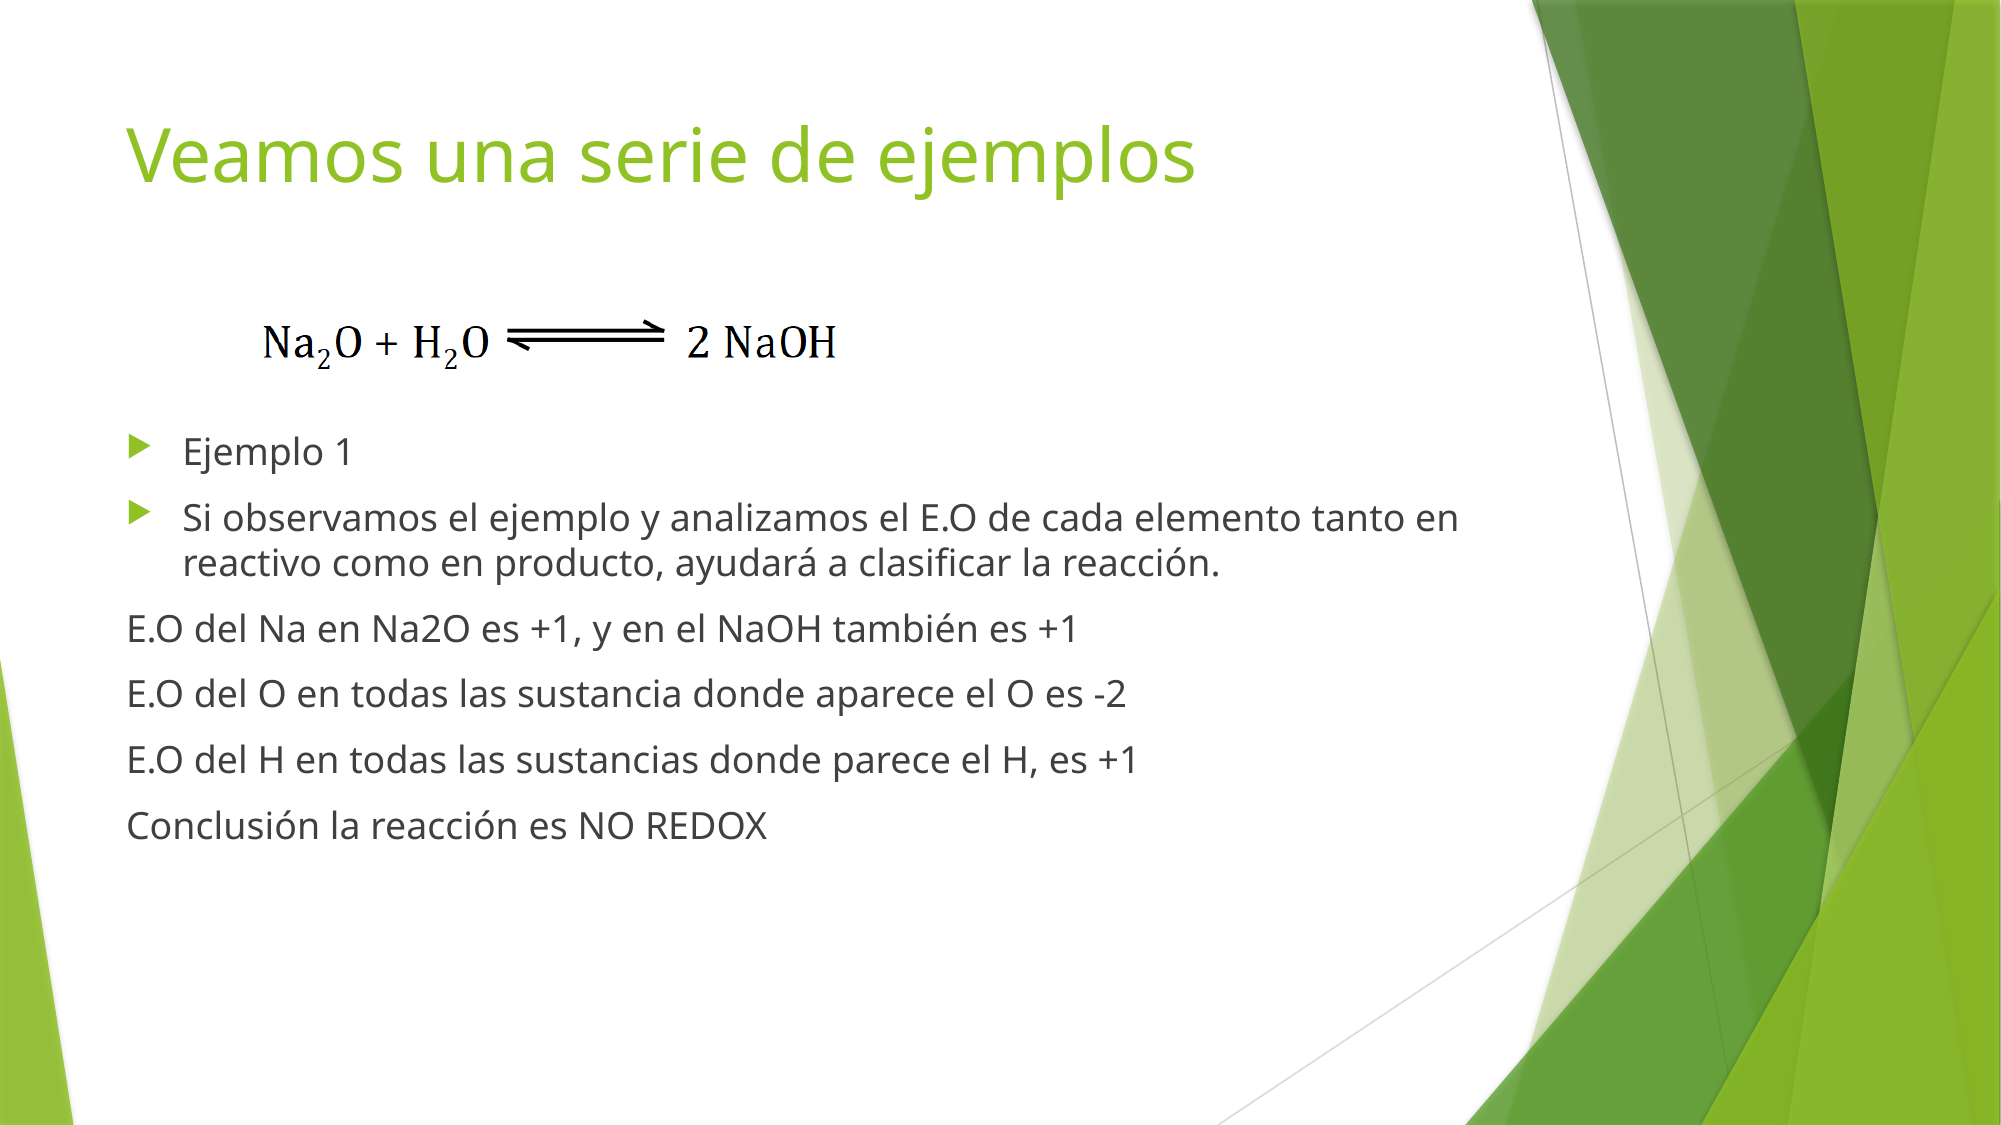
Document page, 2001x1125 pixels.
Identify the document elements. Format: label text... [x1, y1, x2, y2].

list Ejemplo 1 Si observamos el ejemplo y analizamos el E.O de cada elemento tanto en reactivo como en producto, ayudará a clasificar la reacción. E.O del Na en Na2O es +1, y en el NaOH también es +1 E.O del O en todas las sustancia donde aparece el O es -2 E.O del H en todas las sustancias donde parece el H, es +1 Conclusión la reacción es NO REDOX [111, 354, 1522, 992]
picture [242, 298, 855, 387]
title Veamos una serie de ejemplos [111, 99, 1522, 317]
